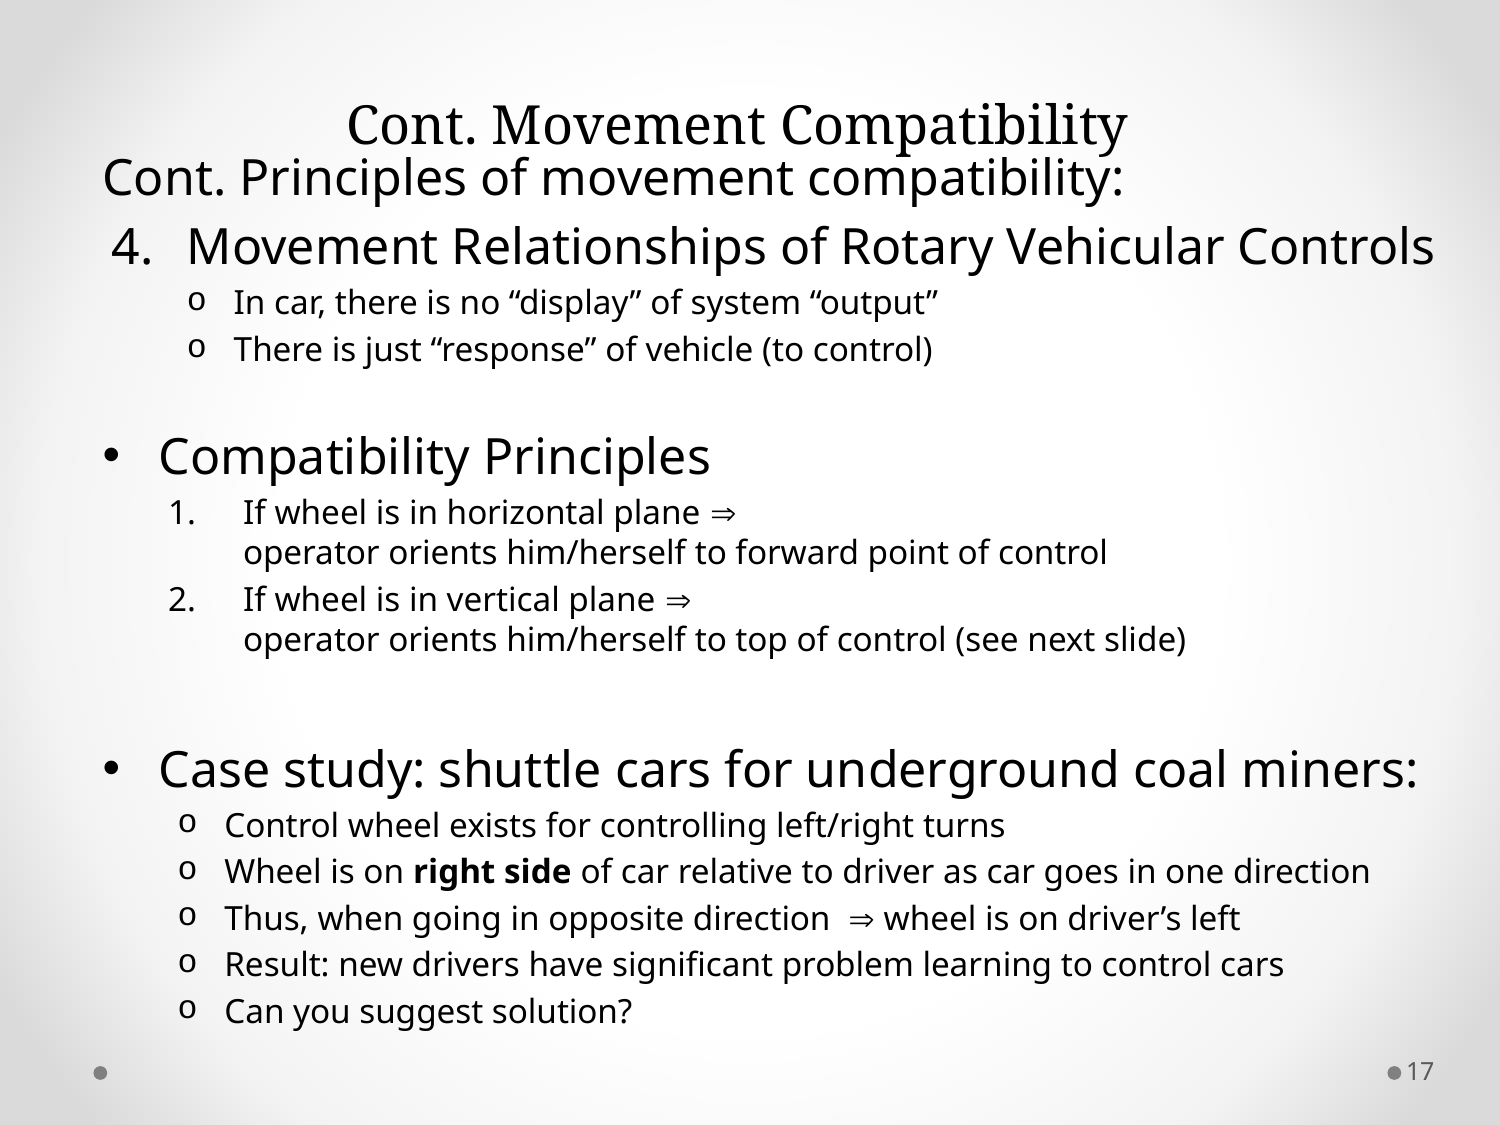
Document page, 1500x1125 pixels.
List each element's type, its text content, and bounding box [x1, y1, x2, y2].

title Cont. Movement Compatibility [62, 62, 1413, 163]
list Cont. Principles of movement compatibility: Movement Relationships of Rotary Vehicular Controls In car, there is no “display” of system “output” There is just “response” of vehicle (to control) Compatibility Principles If wheel is in horizontal plane  operator orients him/herself to forward point of control If wheel is in vertical plane  operator orients him/herself to top of control (see next slide) Case study: shuttle cars for underground coal miners: Control wheel exists for controlling left/right turns Wheel is on right side of car relative to driver as car goes in one direction Thus, when going in opposite direction wheel is on driver’s left Result: new drivers have significant problem learning to control cars Can you suggest solution? [87, 137, 1475, 1113]
picture [0, 1, 1500, 1125]
slide_number 17 [1401, 1042, 1494, 1103]
